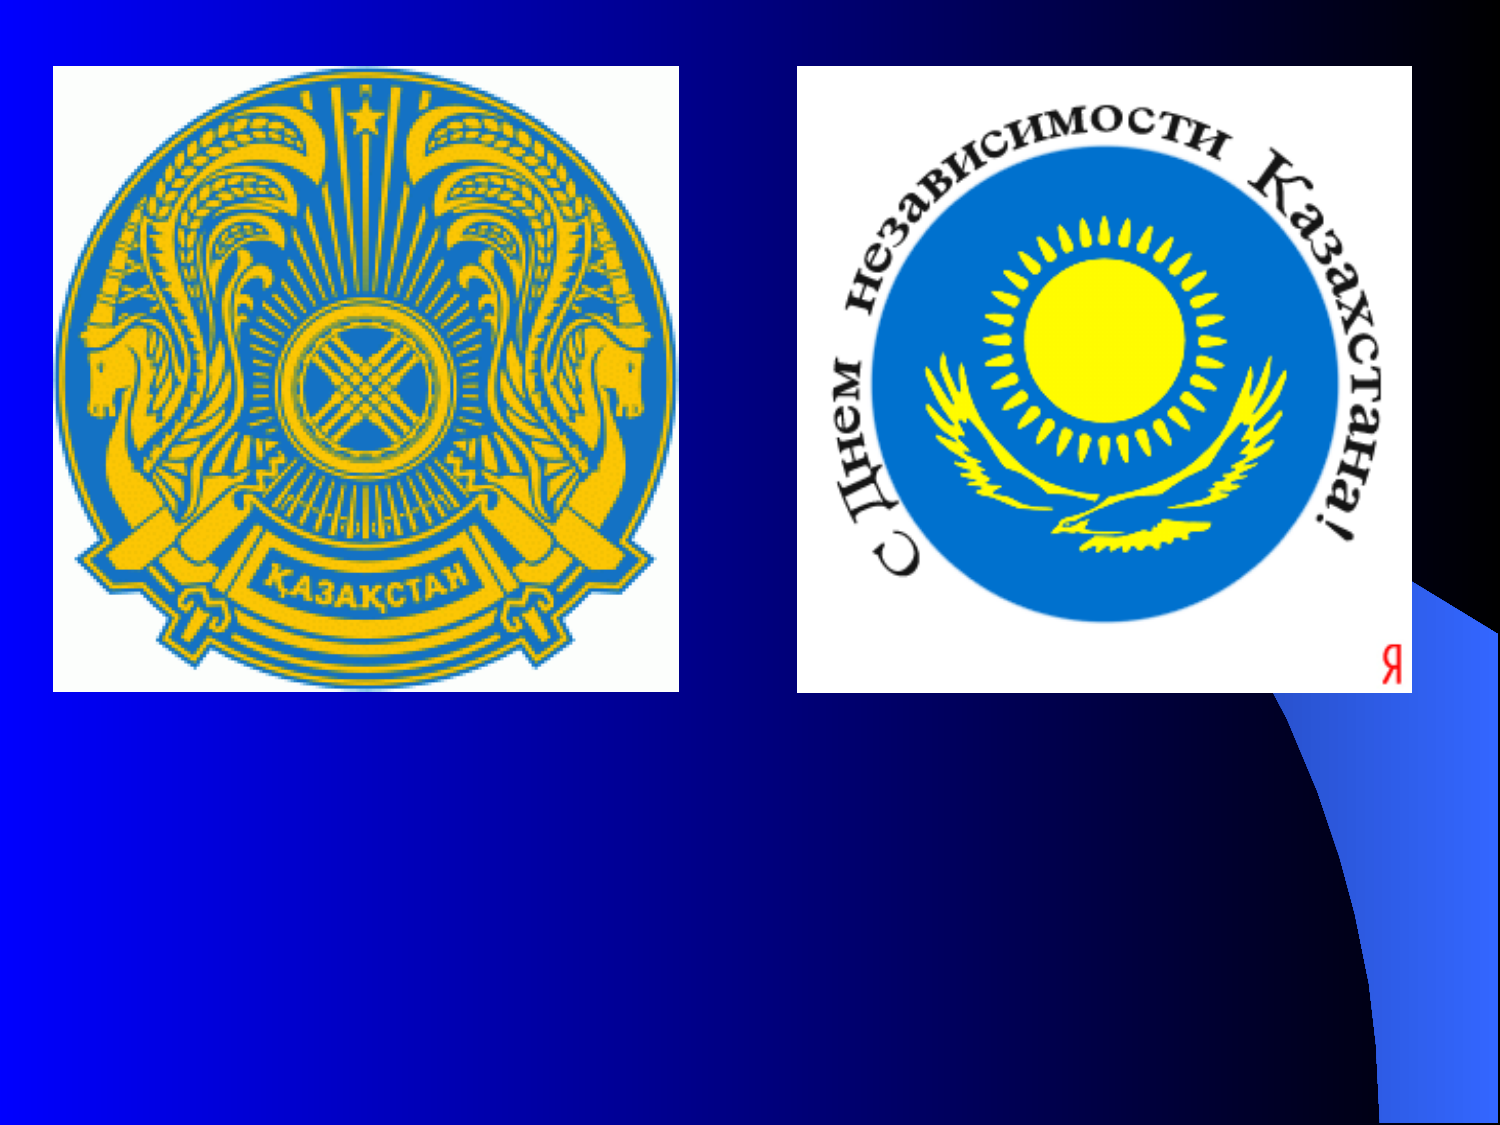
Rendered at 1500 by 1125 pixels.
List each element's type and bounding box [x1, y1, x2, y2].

picture [52, 66, 679, 692]
picture [796, 66, 1412, 693]
